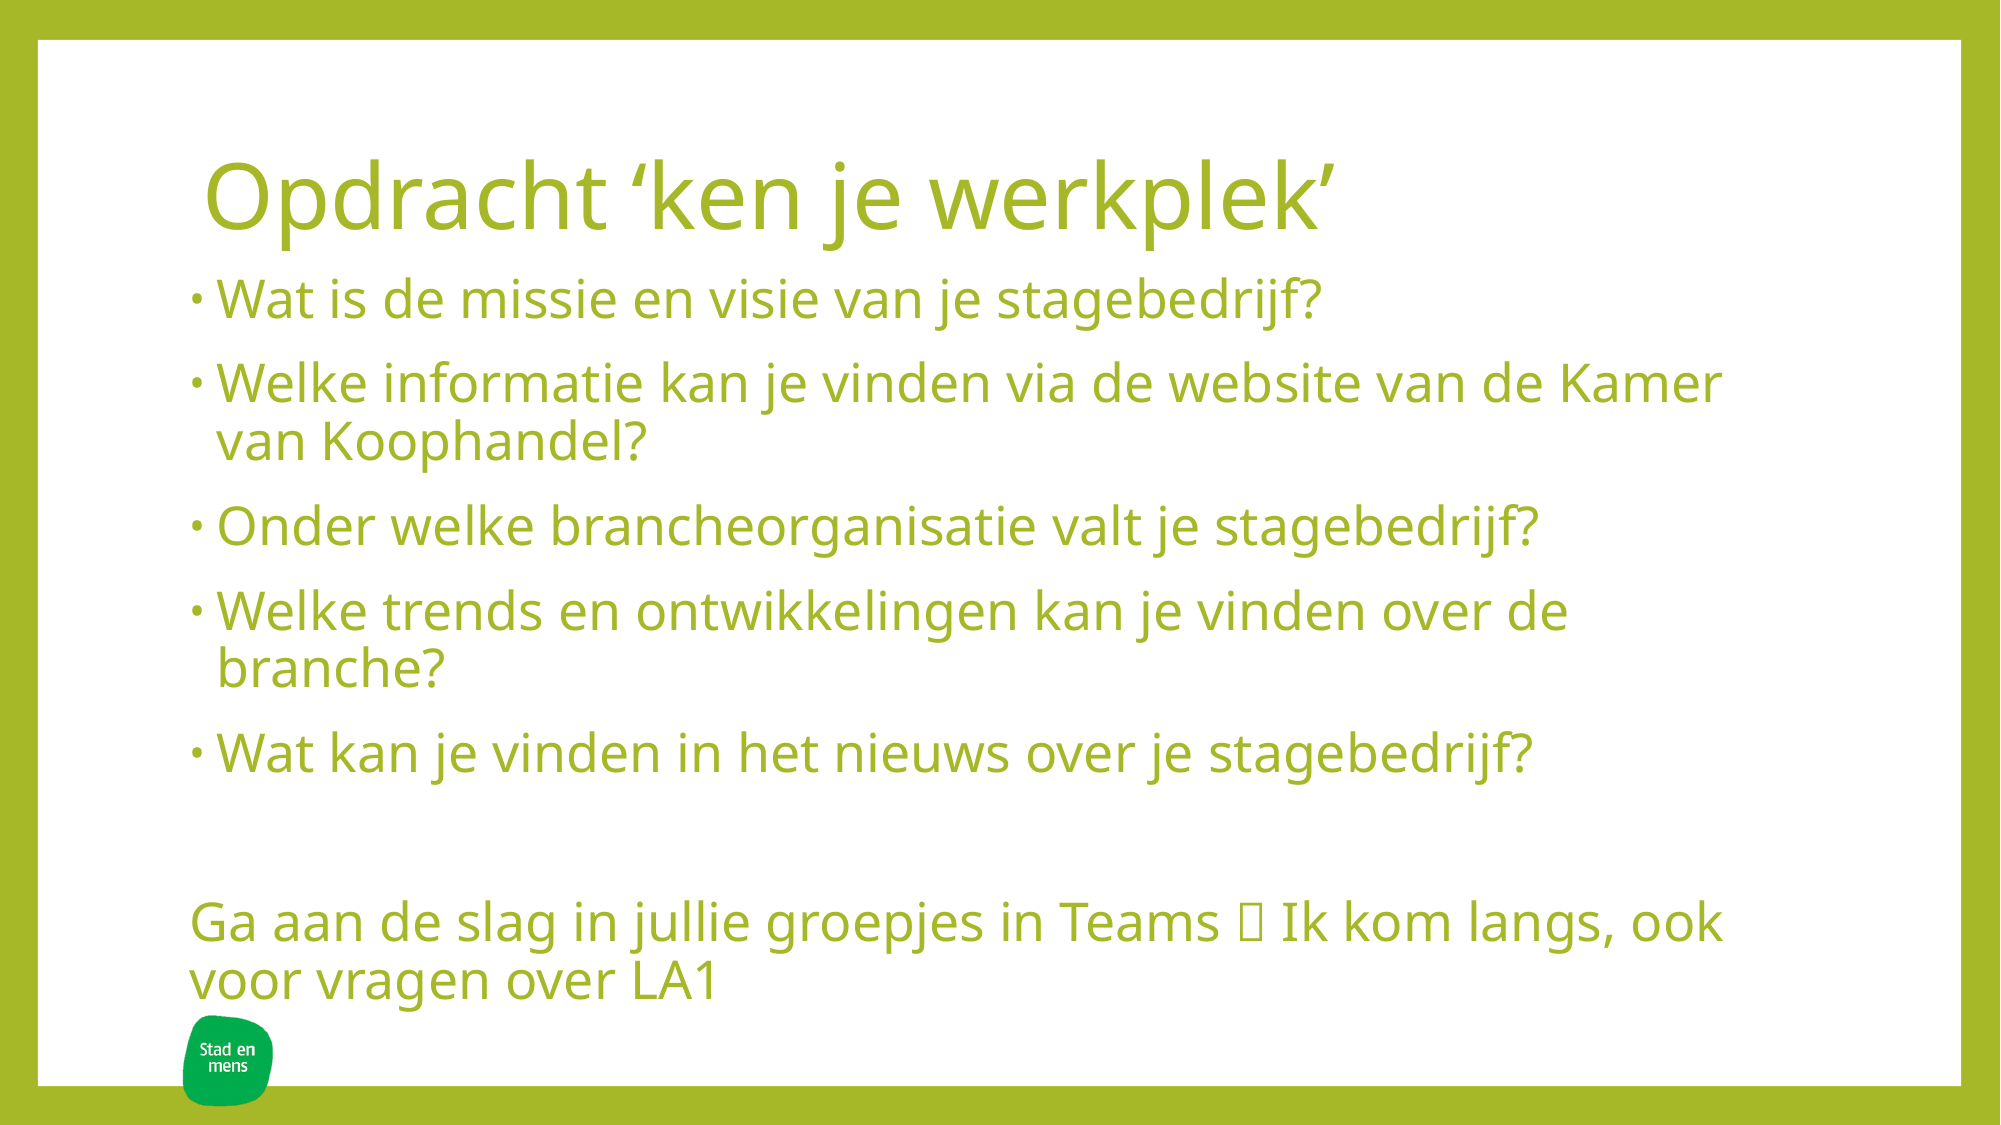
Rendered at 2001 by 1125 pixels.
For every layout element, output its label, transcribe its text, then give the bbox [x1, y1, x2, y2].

picture [179, 1025, 273, 1110]
title Opdracht ‘ken je werkplek’ [187, 88, 1808, 264]
list Wat is de missie en visie van je stagebedrijf? Welke informatie kan je vinden via de website van de Kamer van Koophandel? Onder welke brancheorganisatie valt je stagebedrijf? Welke trends en ontwikkelingen kan je vinden over de branche? Wat kan je vinden in het nieuws over je stagebedrijf? Ga aan de slag in jullie groepjes in Teams  Ik kom langs, ook voor vragen over LA1 [167, 264, 1808, 1025]
